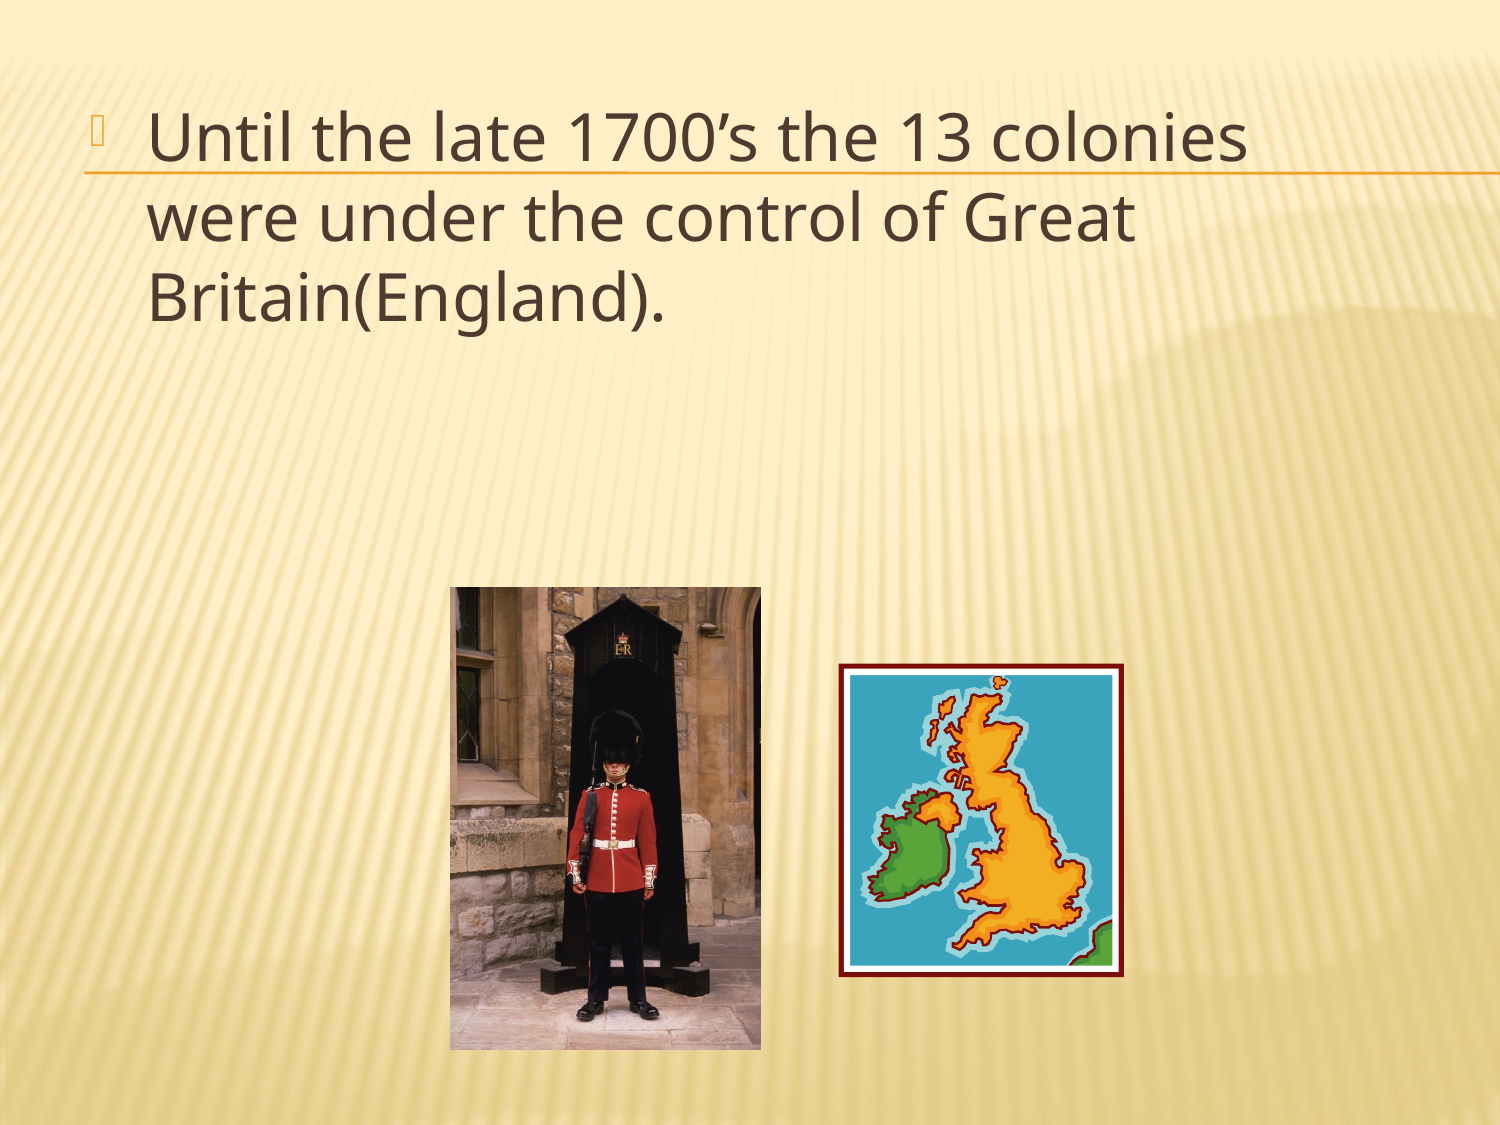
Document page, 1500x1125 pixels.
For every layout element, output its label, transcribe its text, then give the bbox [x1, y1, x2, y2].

picture [449, 587, 761, 1051]
list Until the late 1700’s the 13 colonies were under the control of Great Britain(England). [75, 87, 1425, 838]
picture [837, 662, 1126, 979]
